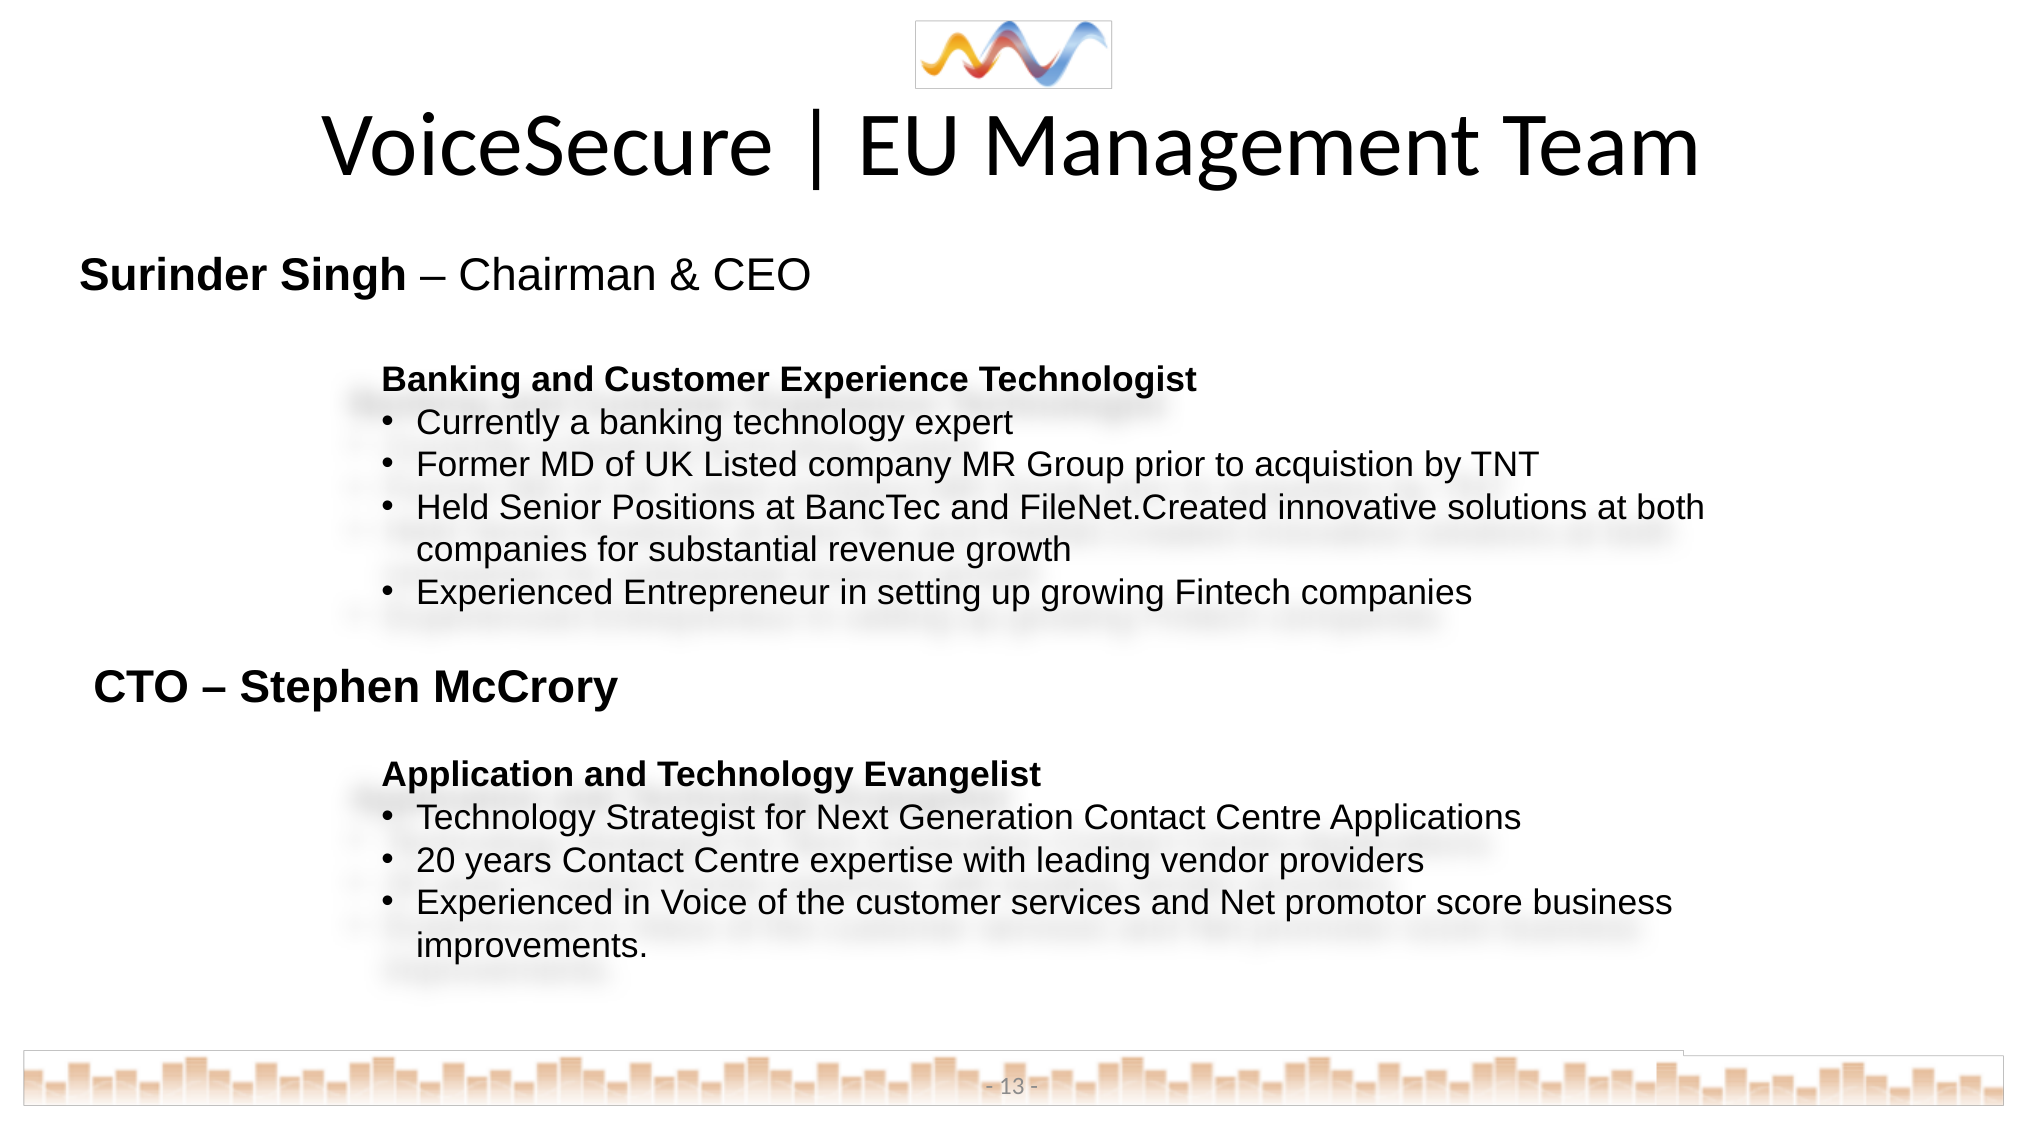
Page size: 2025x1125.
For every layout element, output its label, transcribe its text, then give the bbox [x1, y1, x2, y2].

list [101, 233, 1924, 1005]
text_box Banking and Customer Experience Technologist Currently a banking technology expert Former MD of UK Listed company MR Group prior to acquistion by TNT Held Senior Positions at BancTec and FileNet.Created innovative solutions at both companies for substantial revenue growth Experienced Entrepreneur in setting up growing Fintech companies [363, 347, 1875, 621]
text_box CTO – Stephen McCrory [74, 647, 1258, 721]
slide_number - 13 - [940, 1054, 1083, 1115]
title VoiceSecure | EU Management Team [101, 45, 1924, 233]
text_box Application and Technology Evangelist Technology Strategist for Next Generation Contact Centre Applications 20 years Contact Centre expertise with leading vendor providers Experienced in Voice of the customer services and Net promotor score business improvements. [363, 742, 1875, 974]
text_box Surinder Singh – Chairman & CEO [60, 235, 1015, 309]
